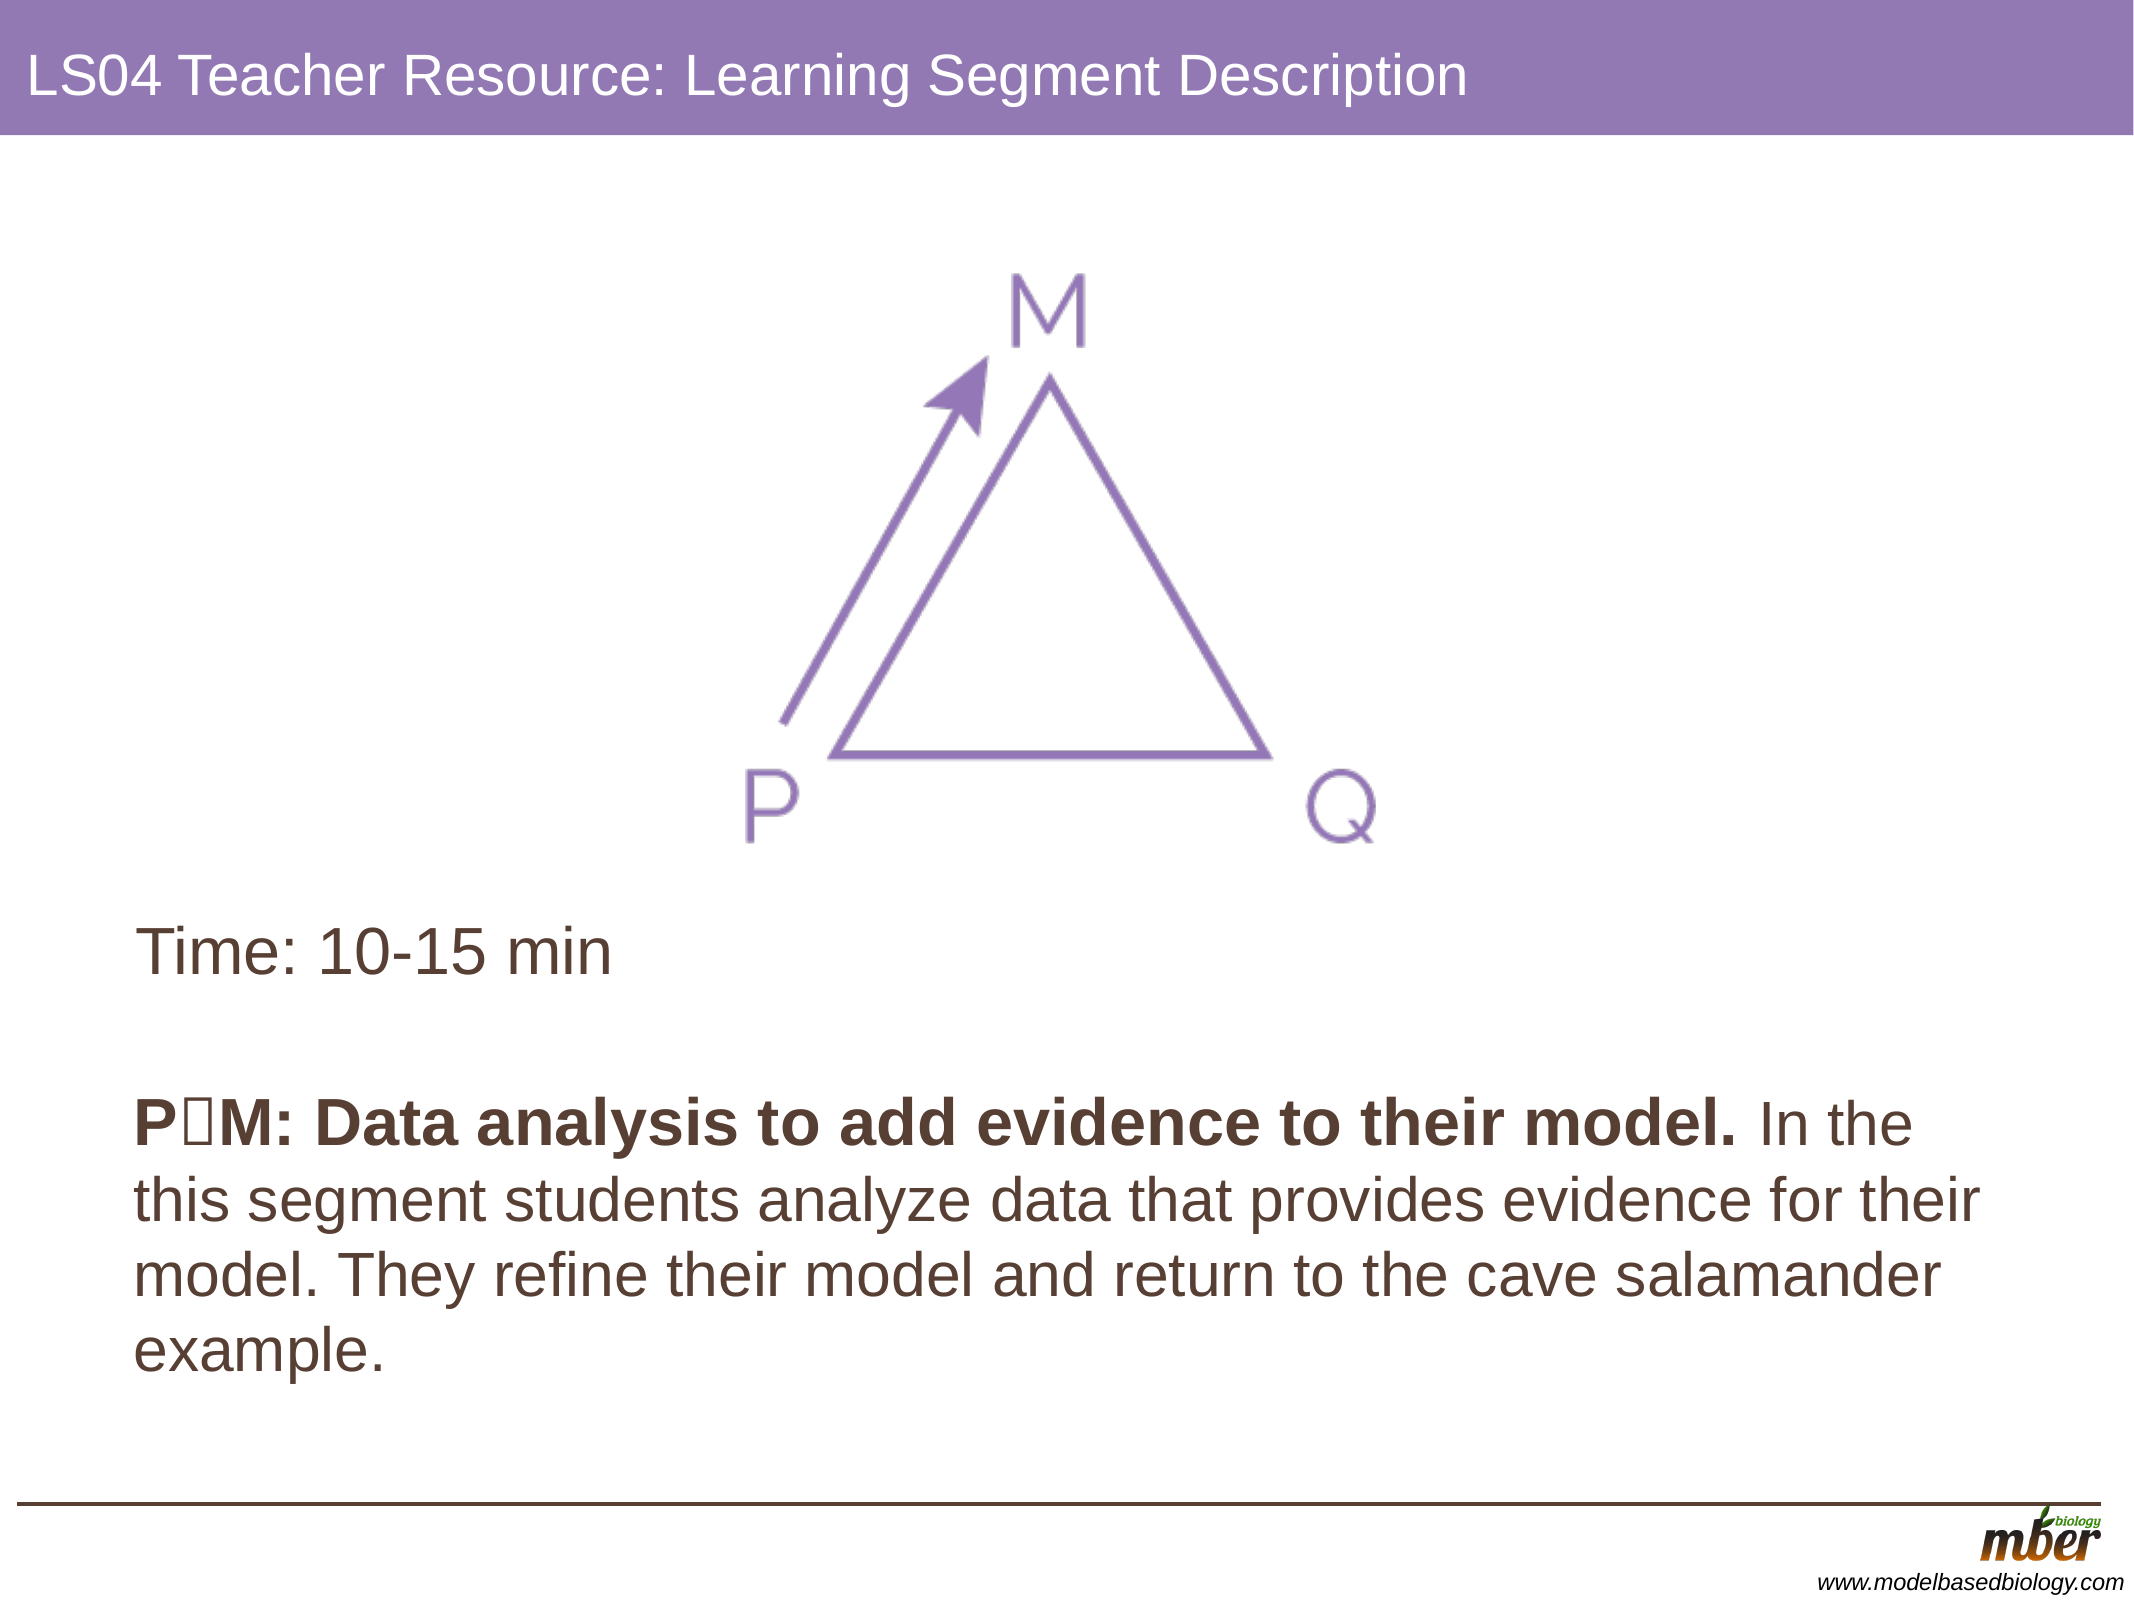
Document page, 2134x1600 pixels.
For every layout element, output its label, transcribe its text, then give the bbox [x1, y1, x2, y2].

title LS04 Teacher Resource: Learning Segment Description [17, 31, 1736, 114]
picture [1980, 1504, 2101, 1561]
picture [737, 260, 1380, 866]
text_box PM: Data analysis to add evidence to their model. In the this segment students analyze data that provides evidence for their model. They refine their model and return to the cave salamander example. [125, 1070, 1993, 1393]
text_box Time: 10-15 min [81, 899, 668, 996]
